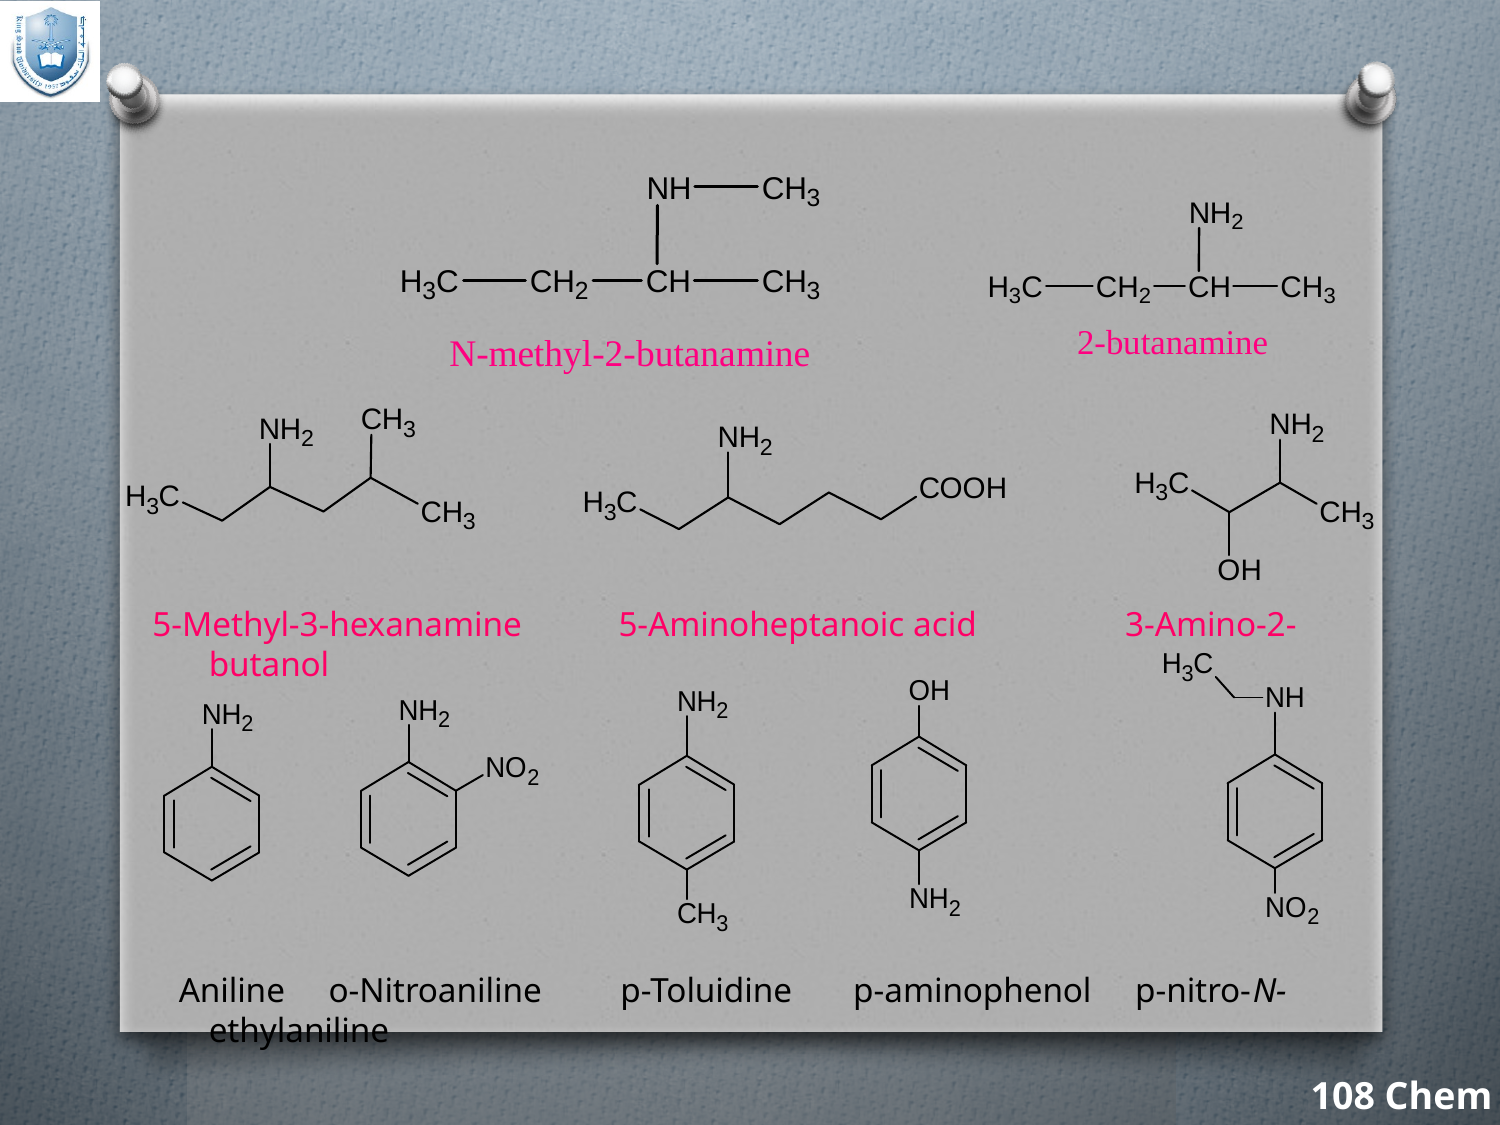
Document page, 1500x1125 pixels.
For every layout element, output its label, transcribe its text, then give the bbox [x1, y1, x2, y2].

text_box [399, 174, 821, 376]
picture [0, 1, 198, 153]
picture [1317, 35, 1439, 156]
text_box 108 Chem [1295, 1064, 1500, 1125]
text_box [124, 402, 1376, 588]
text_box 5-Methyl-3-hexanamine 5-Aminoheptanoic acid 3-Amino-2-butanol Aniline o-Nitroaniline p-Toluidine p-aminophenol p-nitro-N-ethylaniline [137, 362, 1413, 1125]
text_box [149, 647, 1338, 938]
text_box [987, 199, 1336, 363]
